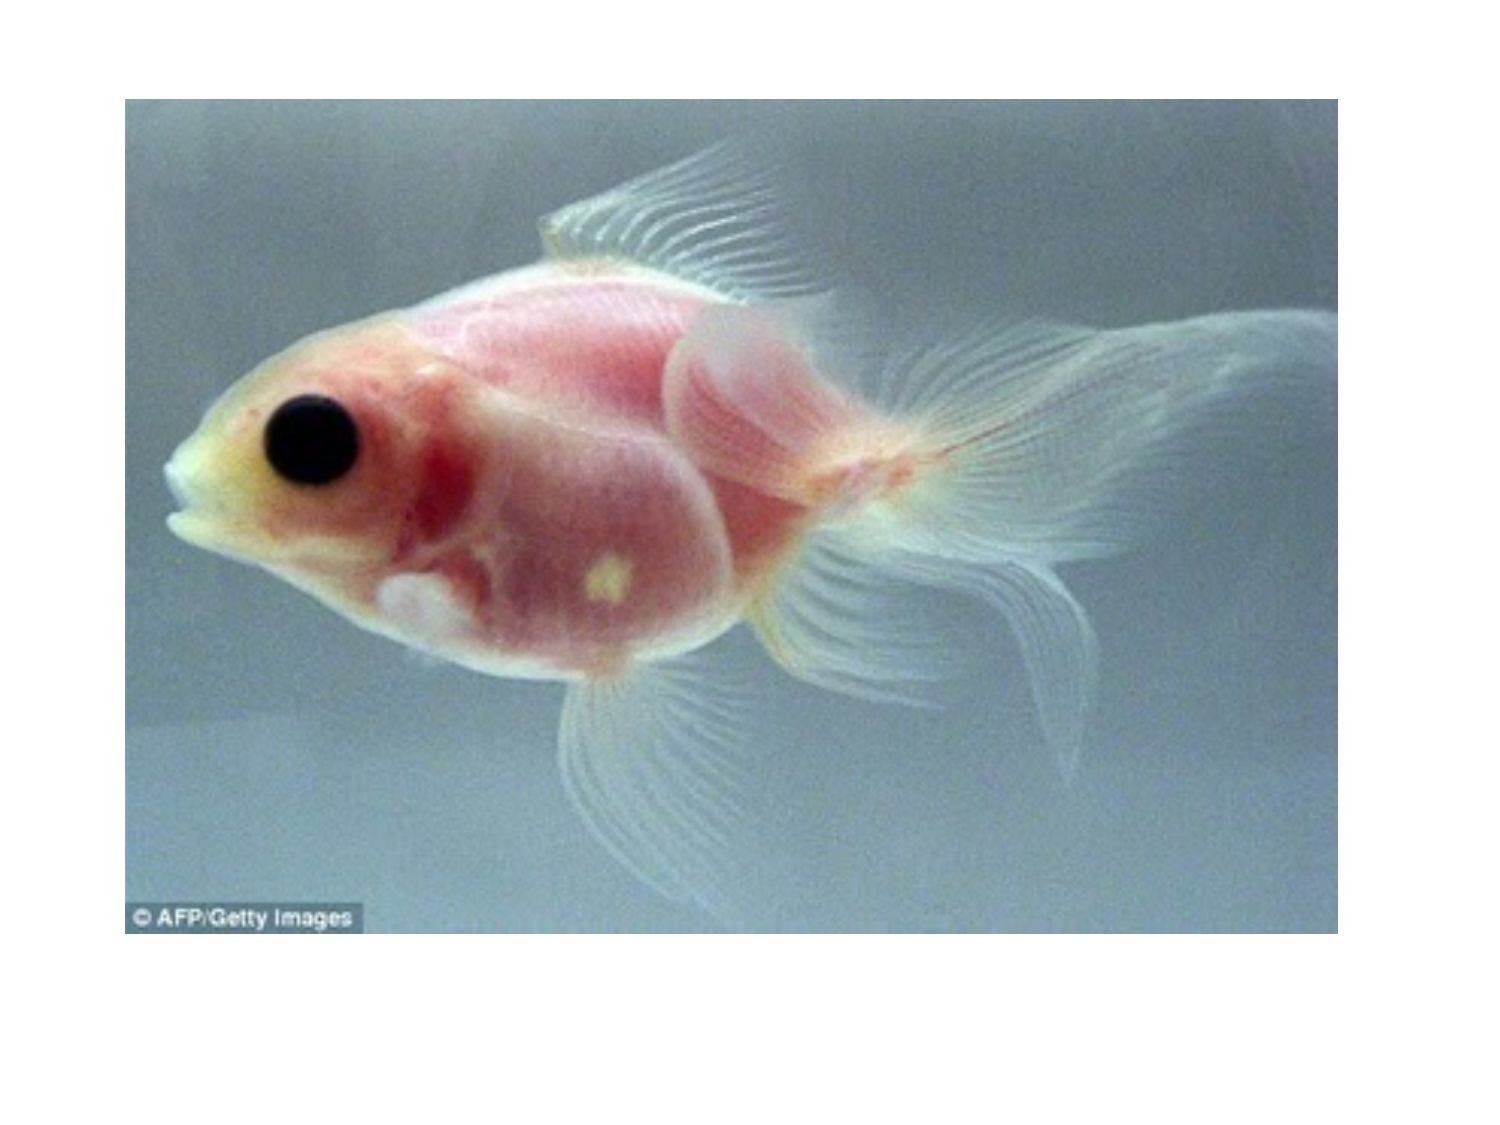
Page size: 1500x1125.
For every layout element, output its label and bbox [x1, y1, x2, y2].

picture [124, 99, 1338, 935]
